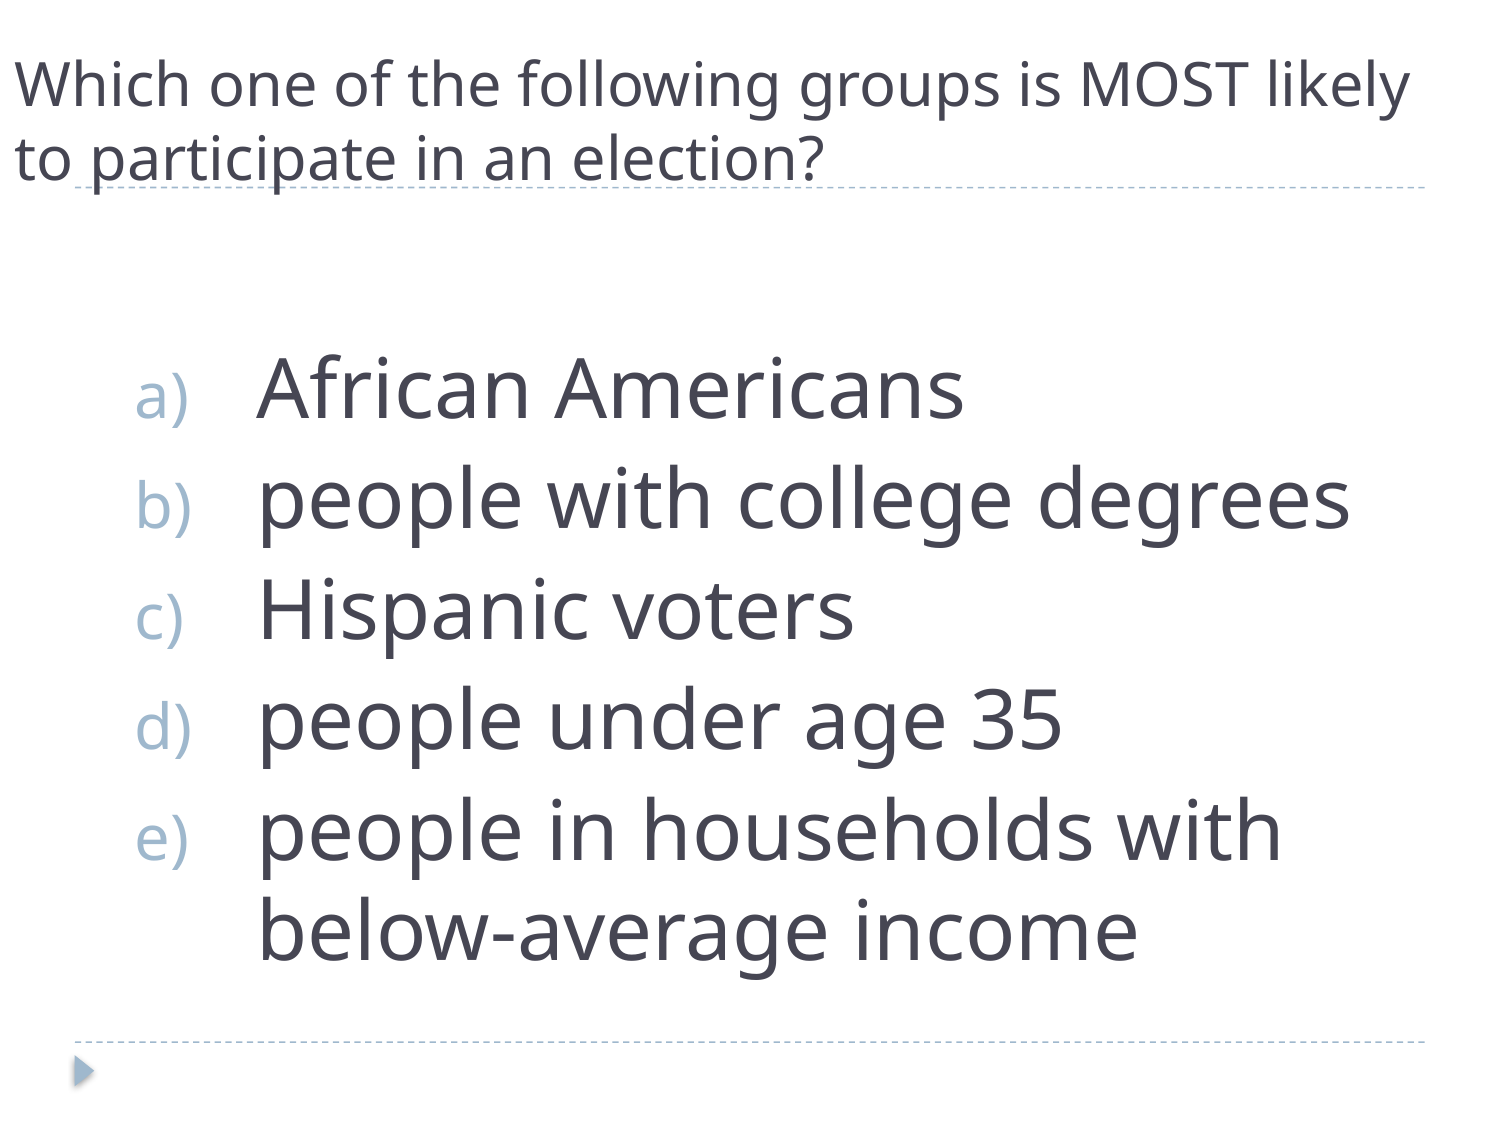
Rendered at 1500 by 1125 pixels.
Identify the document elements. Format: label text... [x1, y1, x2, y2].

title Which one of the following groups is MOST likely to participate in an election? [0, 37, 1500, 200]
list African Americans people with college degrees Hispanic voters people under age 35 people in households with below-average income [75, 252, 1425, 1063]
